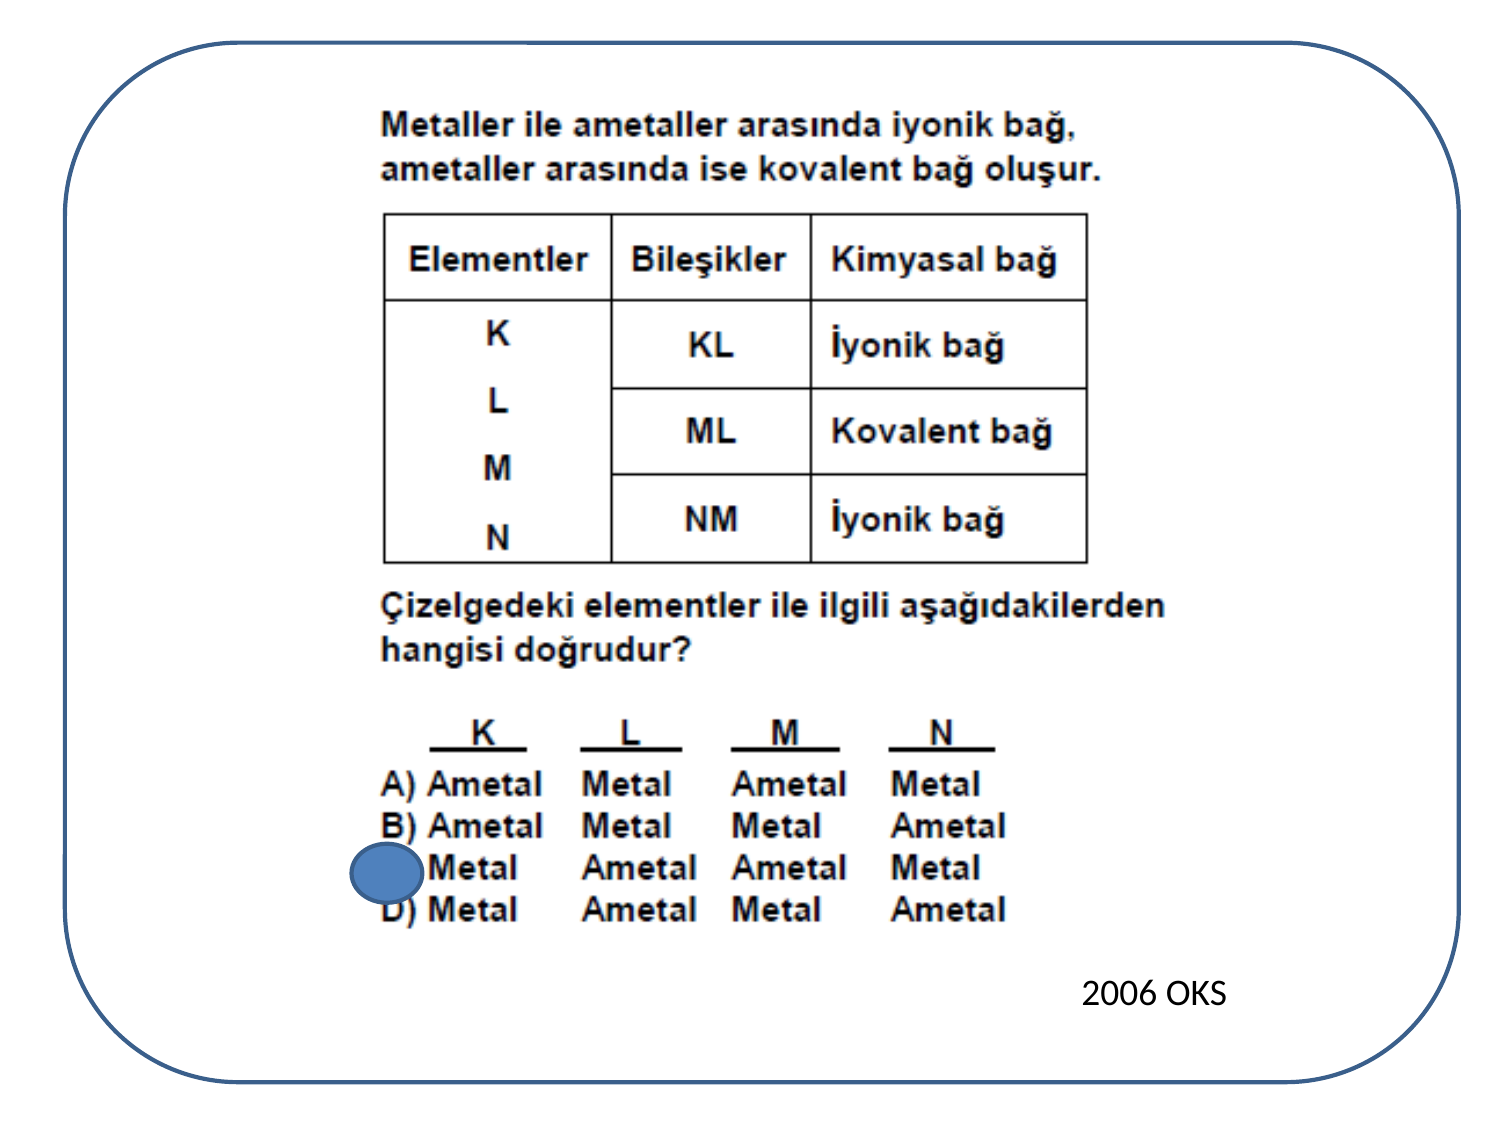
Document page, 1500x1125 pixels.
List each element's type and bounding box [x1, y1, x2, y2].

text_box [62, 40, 1461, 1085]
picture [363, 93, 1186, 950]
